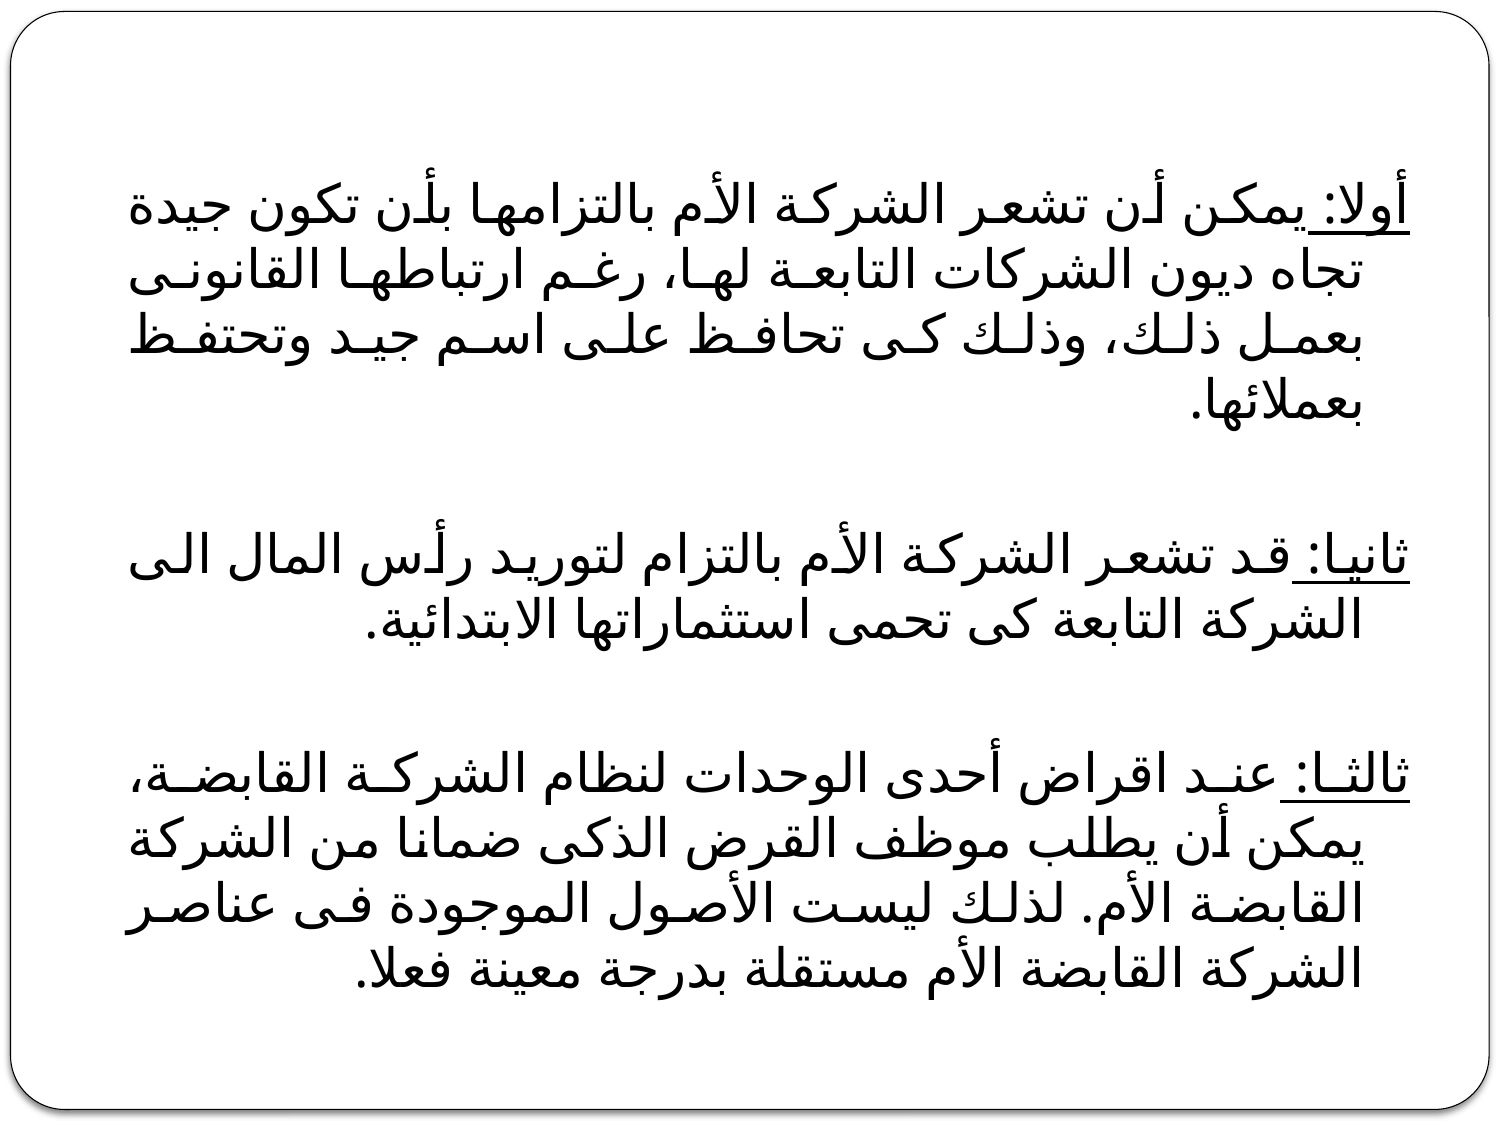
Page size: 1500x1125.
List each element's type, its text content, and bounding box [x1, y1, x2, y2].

list أولا: يمكن أن تشعر الشركة الأم بالتزامها بأن تكون جيدة تجاه ديون الشركات التابعة لها، رغم ارتباطها القانونى بعمل ذلك، وذلك كى تحافظ على اسم جيد وتحتفظ بعملائها. ثانيا: قد تشعر الشركة الأم بالتزام لتوريد رأس المال الى الشركة التابعة كى تحمى استثماراتها الابتدائية. ثالثا: عند اقراض أحدى الوحدات لنظام الشركة القابضة، يمكن أن يطلب موظف القرض الذكى ضمانا من الشركة القابضة الأم. لذلك ليست الأصول الموجودة فى عناصر الشركة القابضة الأم مستقلة بدرجة معينة فعلا. [112, 162, 1425, 988]
